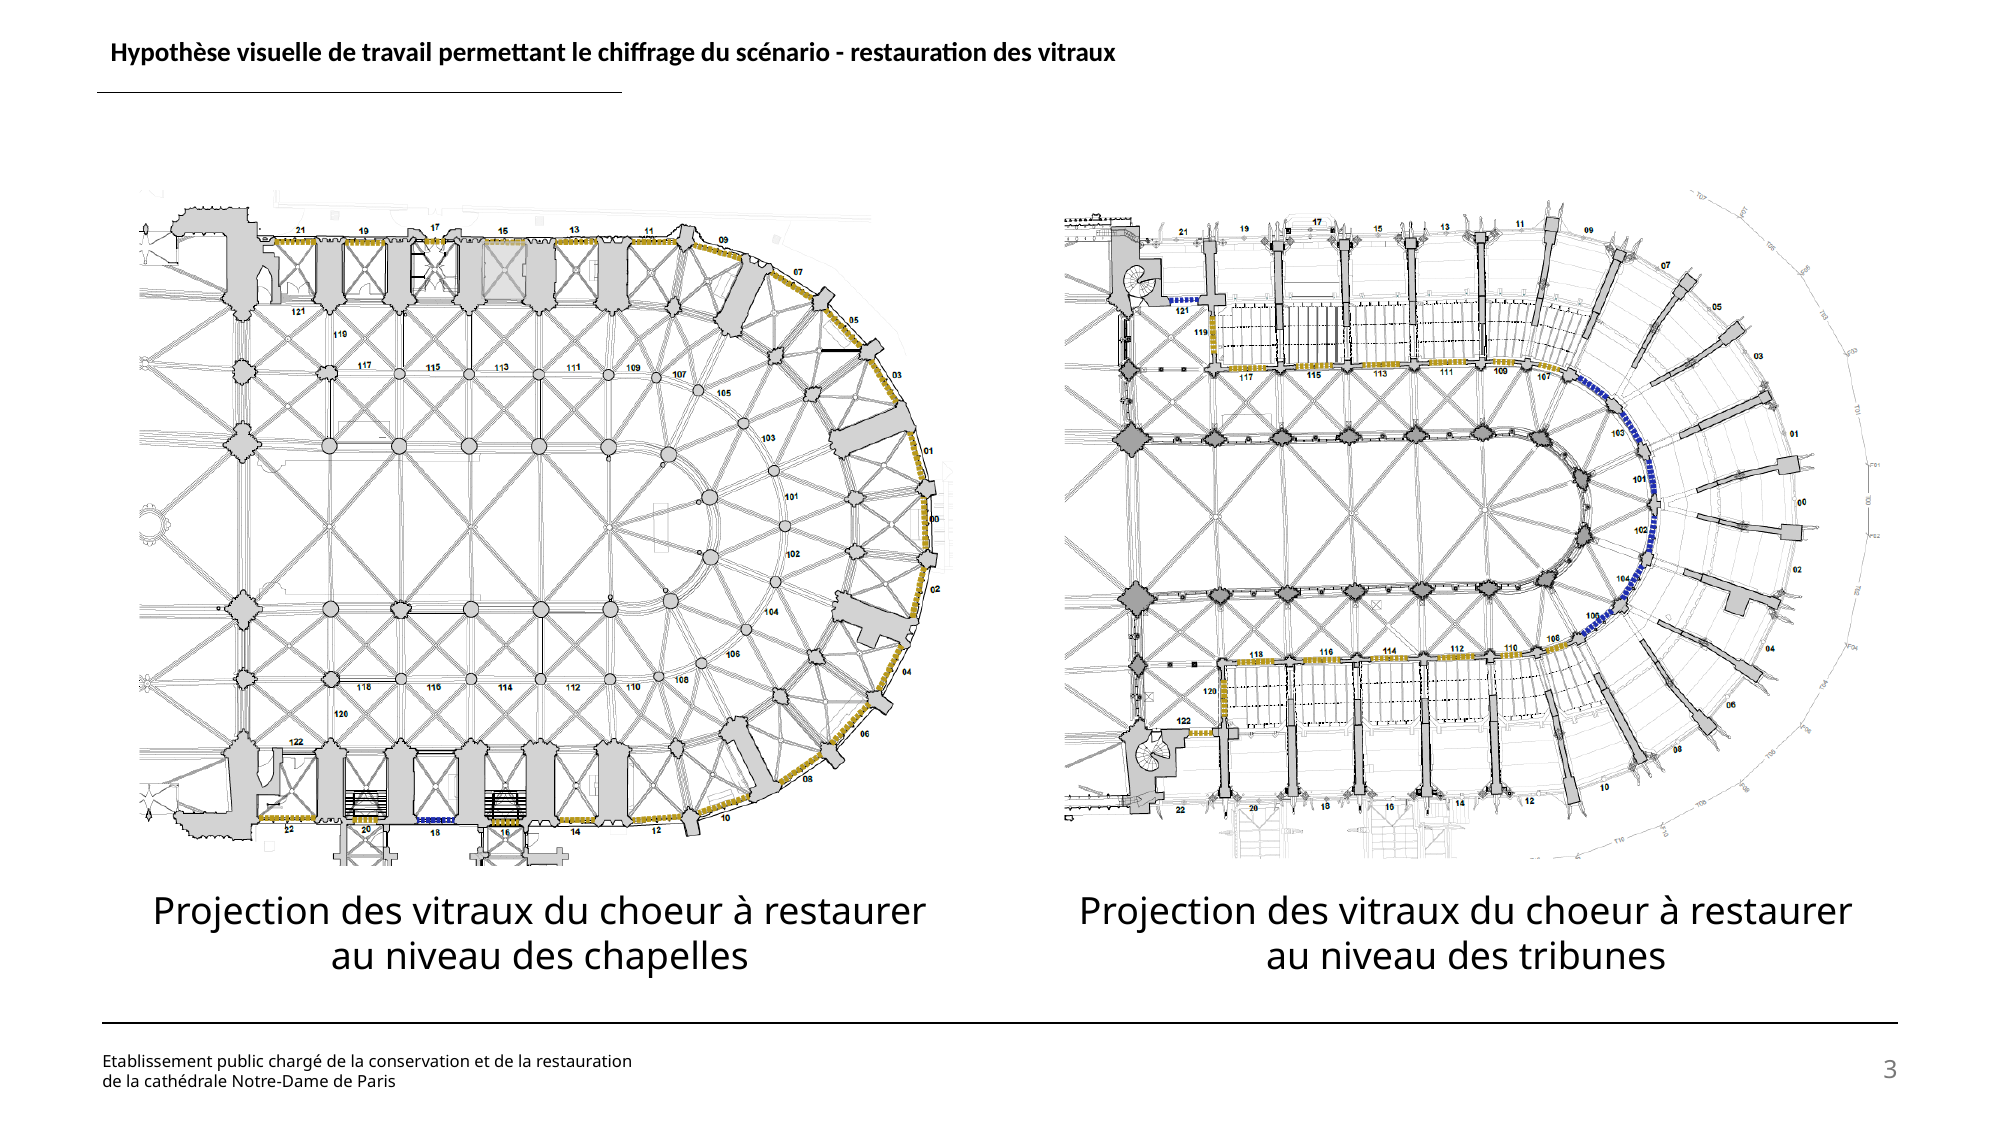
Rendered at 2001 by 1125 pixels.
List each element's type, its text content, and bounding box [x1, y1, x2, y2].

list Hypothèse visuelle de travail permettant le chiffrage du scénario - restauration des vitraux [95, 30, 1936, 90]
picture [124, 189, 954, 866]
picture [1050, 189, 1889, 866]
slide_number 3 [1771, 1047, 1913, 1095]
text_box Projection des vitraux du choeur à restaurer au niveau des chapelles [125, 880, 955, 986]
text_box Projection des vitraux du choeur à restaurer au niveau des tribunes [1052, 880, 1881, 986]
